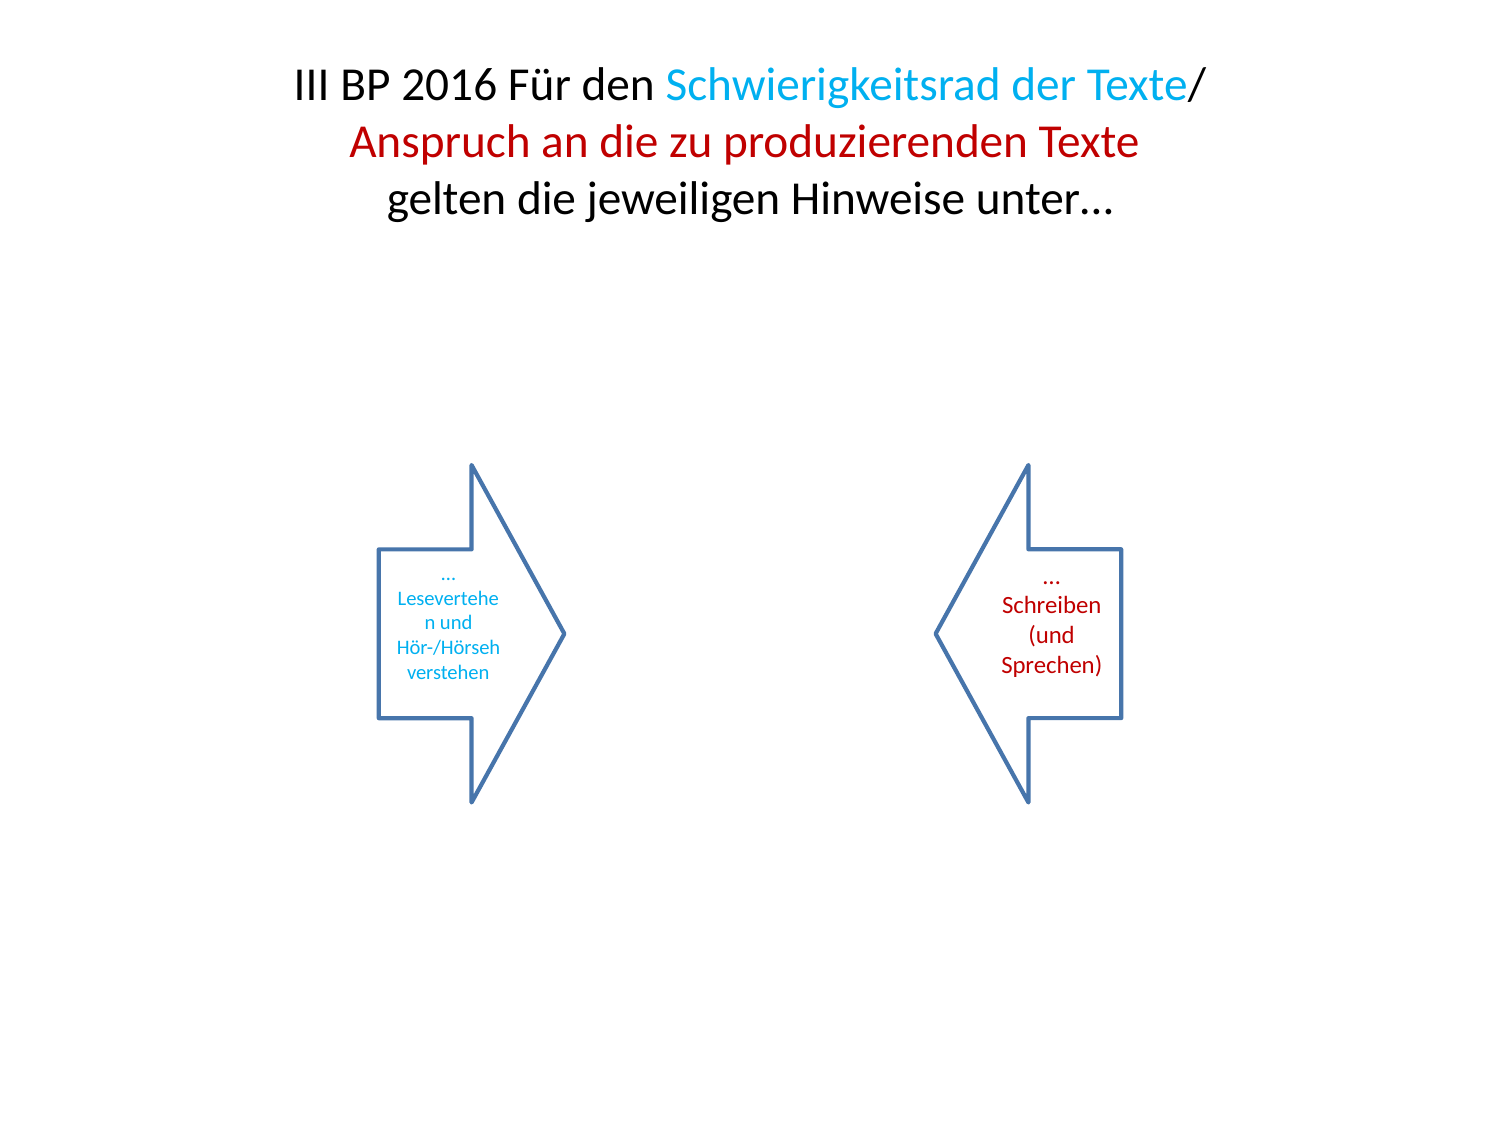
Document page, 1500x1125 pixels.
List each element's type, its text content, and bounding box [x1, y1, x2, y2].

title III BP 2016 Für den Schwierigkeitsrad der Texte/ Anspruch an die zu produzierenden Texte gelten die jeweiligen Hinweise unter… [75, 45, 1425, 233]
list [74, 262, 1426, 1006]
